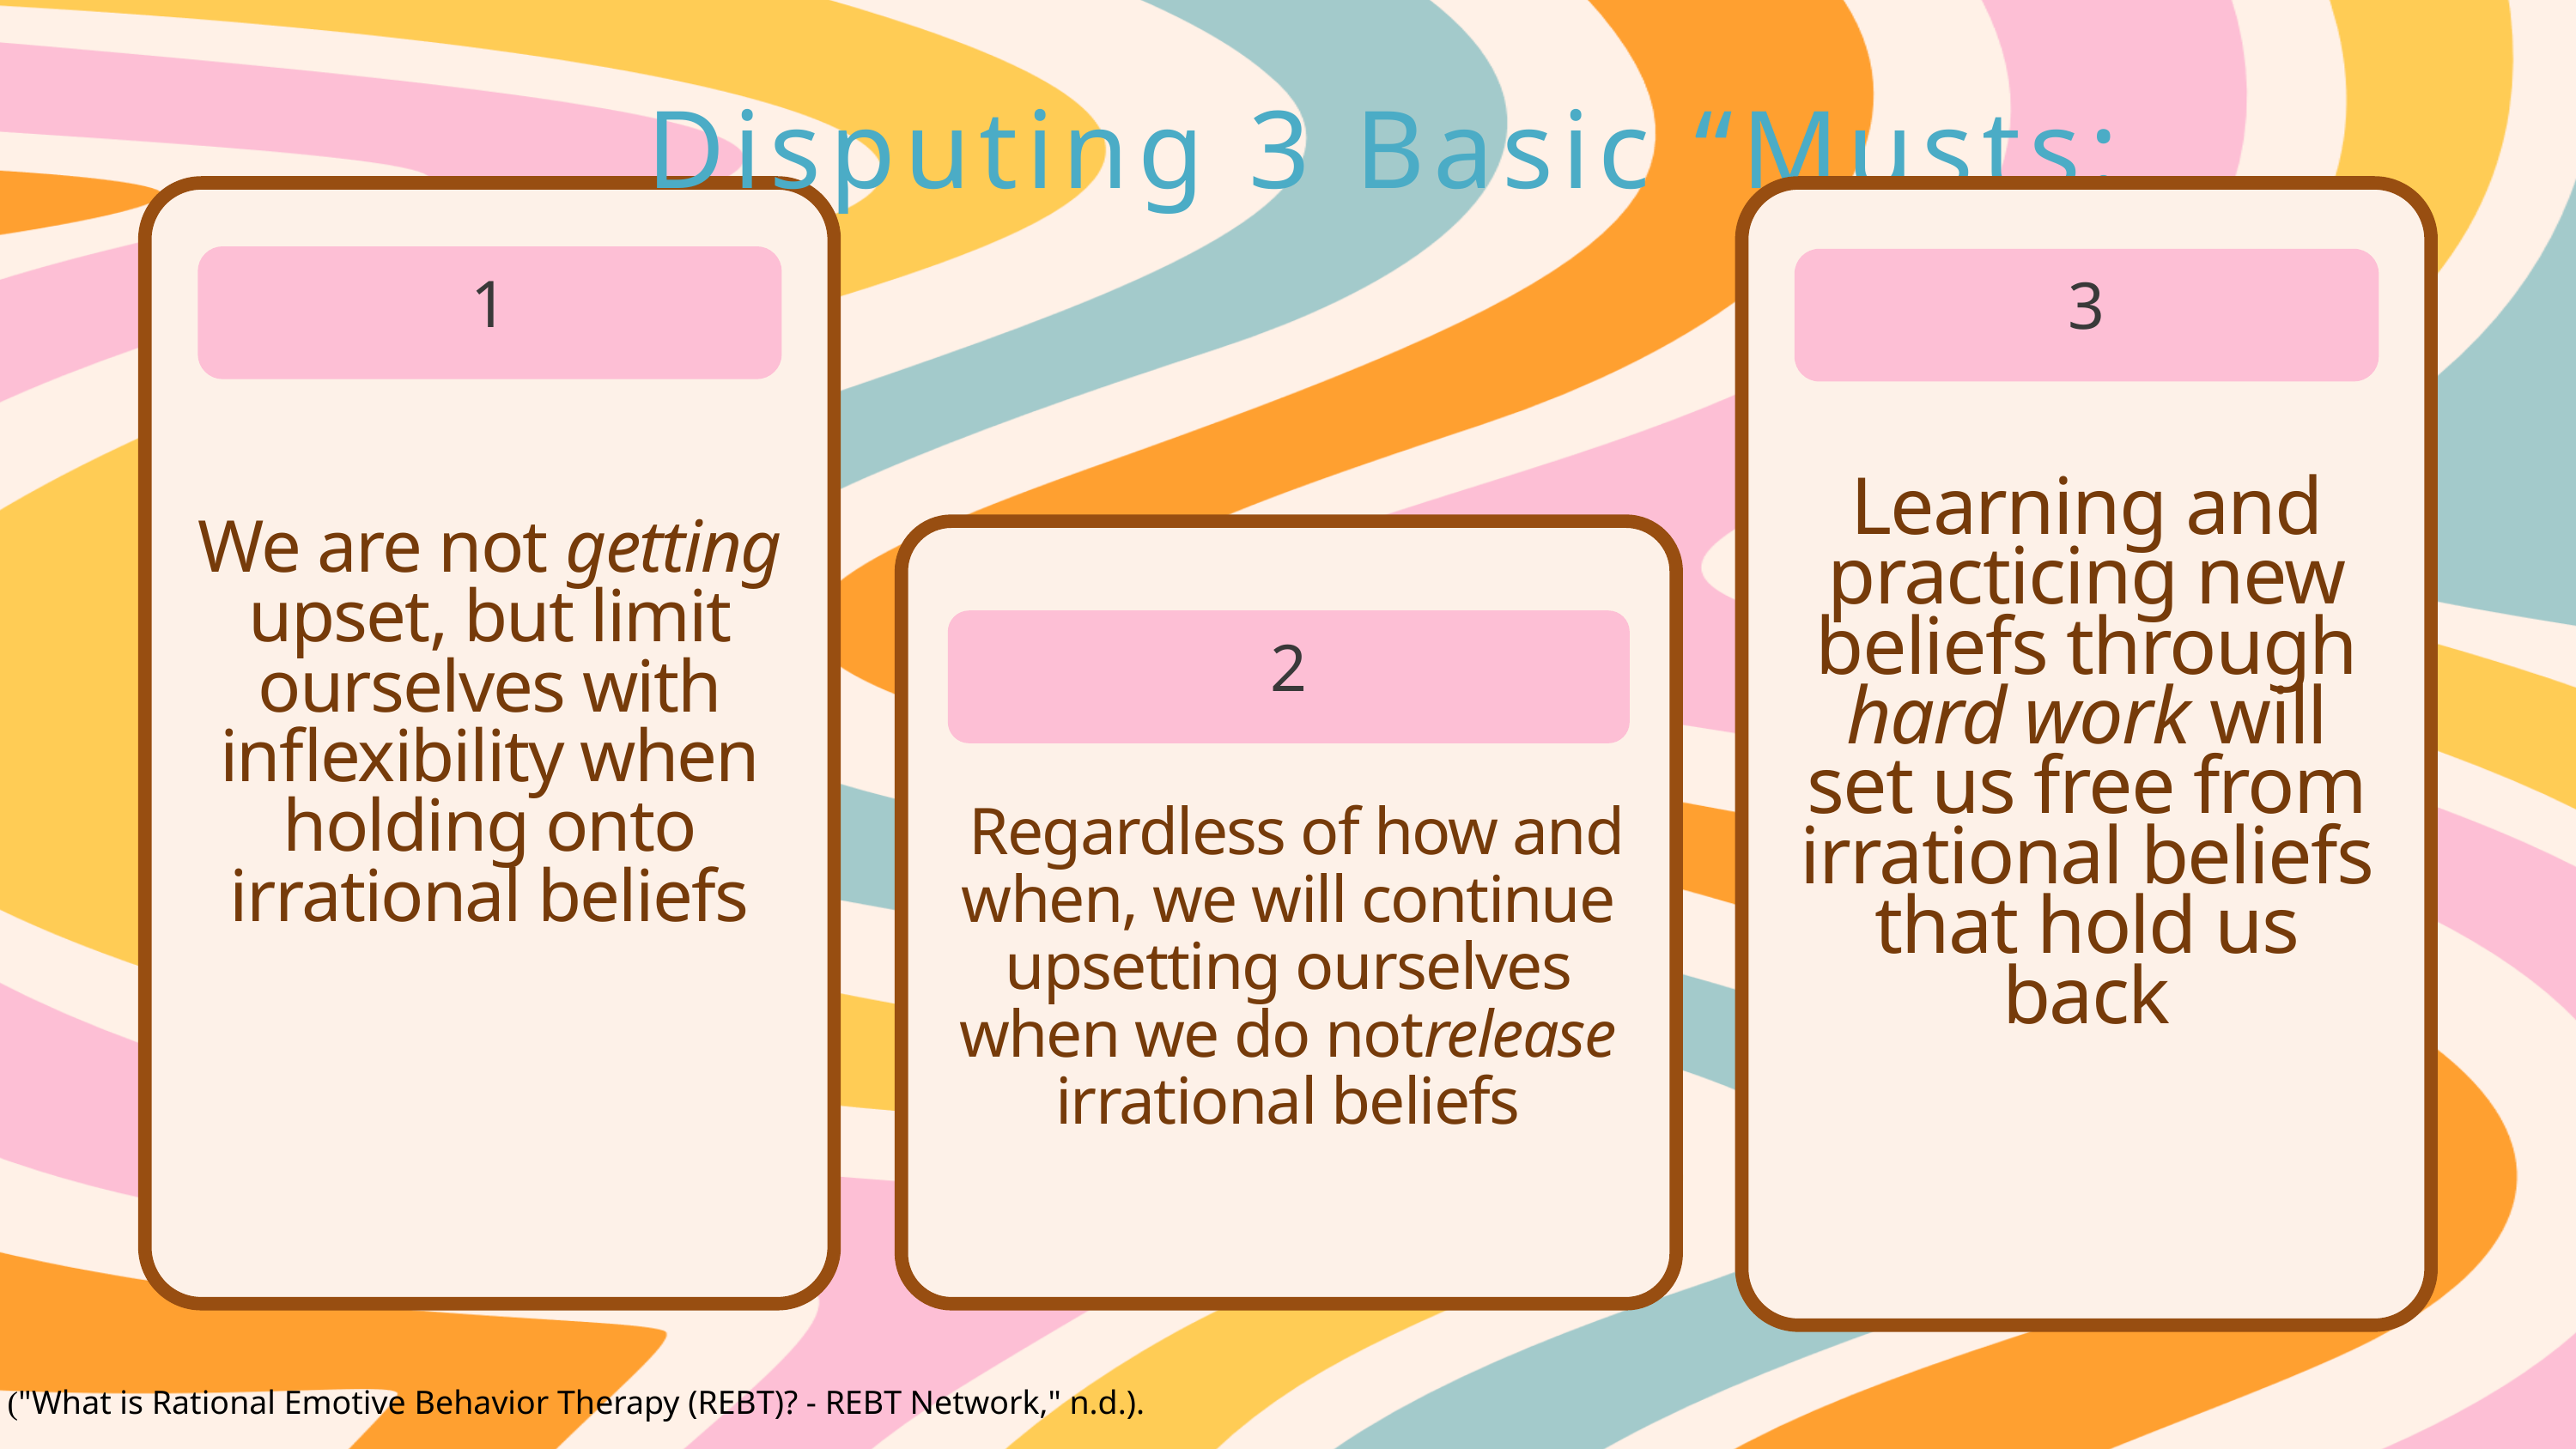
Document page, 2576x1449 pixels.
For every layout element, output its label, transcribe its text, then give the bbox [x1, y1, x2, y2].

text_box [197, 246, 782, 379]
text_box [144, 182, 835, 1304]
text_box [1741, 182, 2432, 1325]
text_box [901, 520, 1677, 1304]
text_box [1794, 248, 2379, 382]
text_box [947, 609, 1631, 744]
text_box Disputing 3 Basic “Musts: [621, 0, 2147, 210]
text_box [0, 0, 2576, 1449]
text_box ("What is Rational Emotive Behavior Therapy (REBT)? - REBT Network," n.d.). [0, 1337, 1329, 1428]
